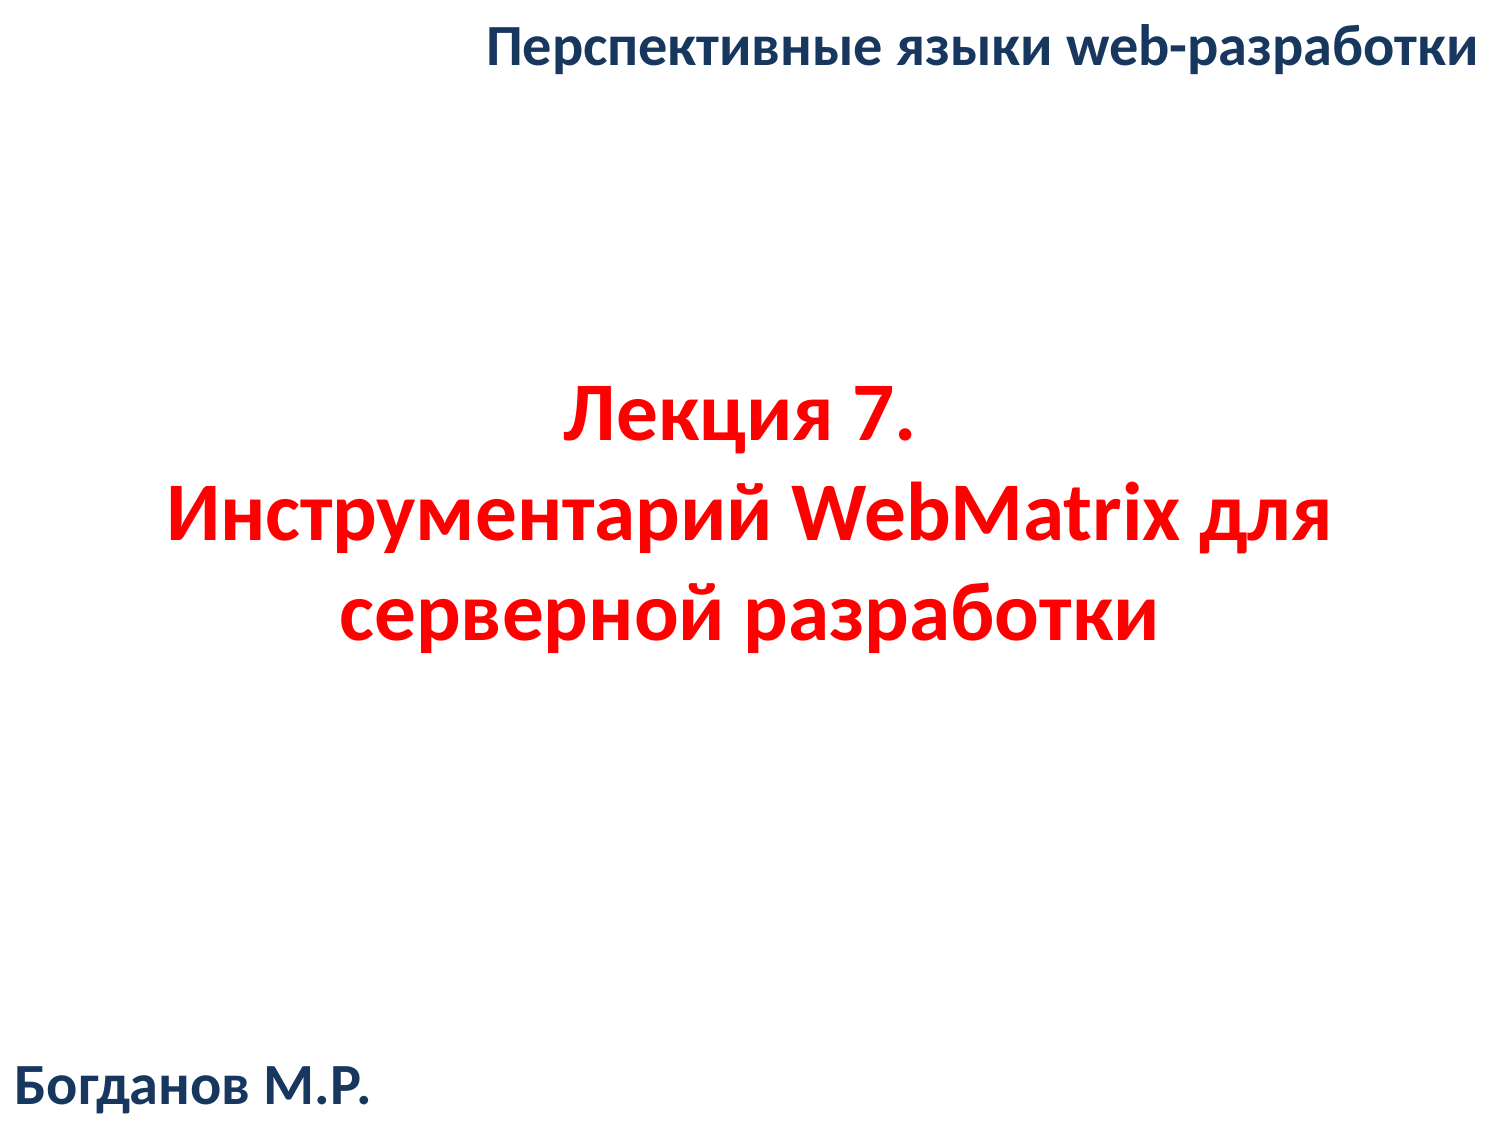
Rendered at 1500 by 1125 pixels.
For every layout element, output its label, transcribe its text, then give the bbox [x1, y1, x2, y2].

text_box Богданов М.Р. [0, 1039, 387, 1124]
text_box Перспективные языки web-разработки [471, 0, 1494, 85]
text_box Лекция 7. Инструментарий WebMatrix для серверной разработки [0, 350, 1500, 665]
